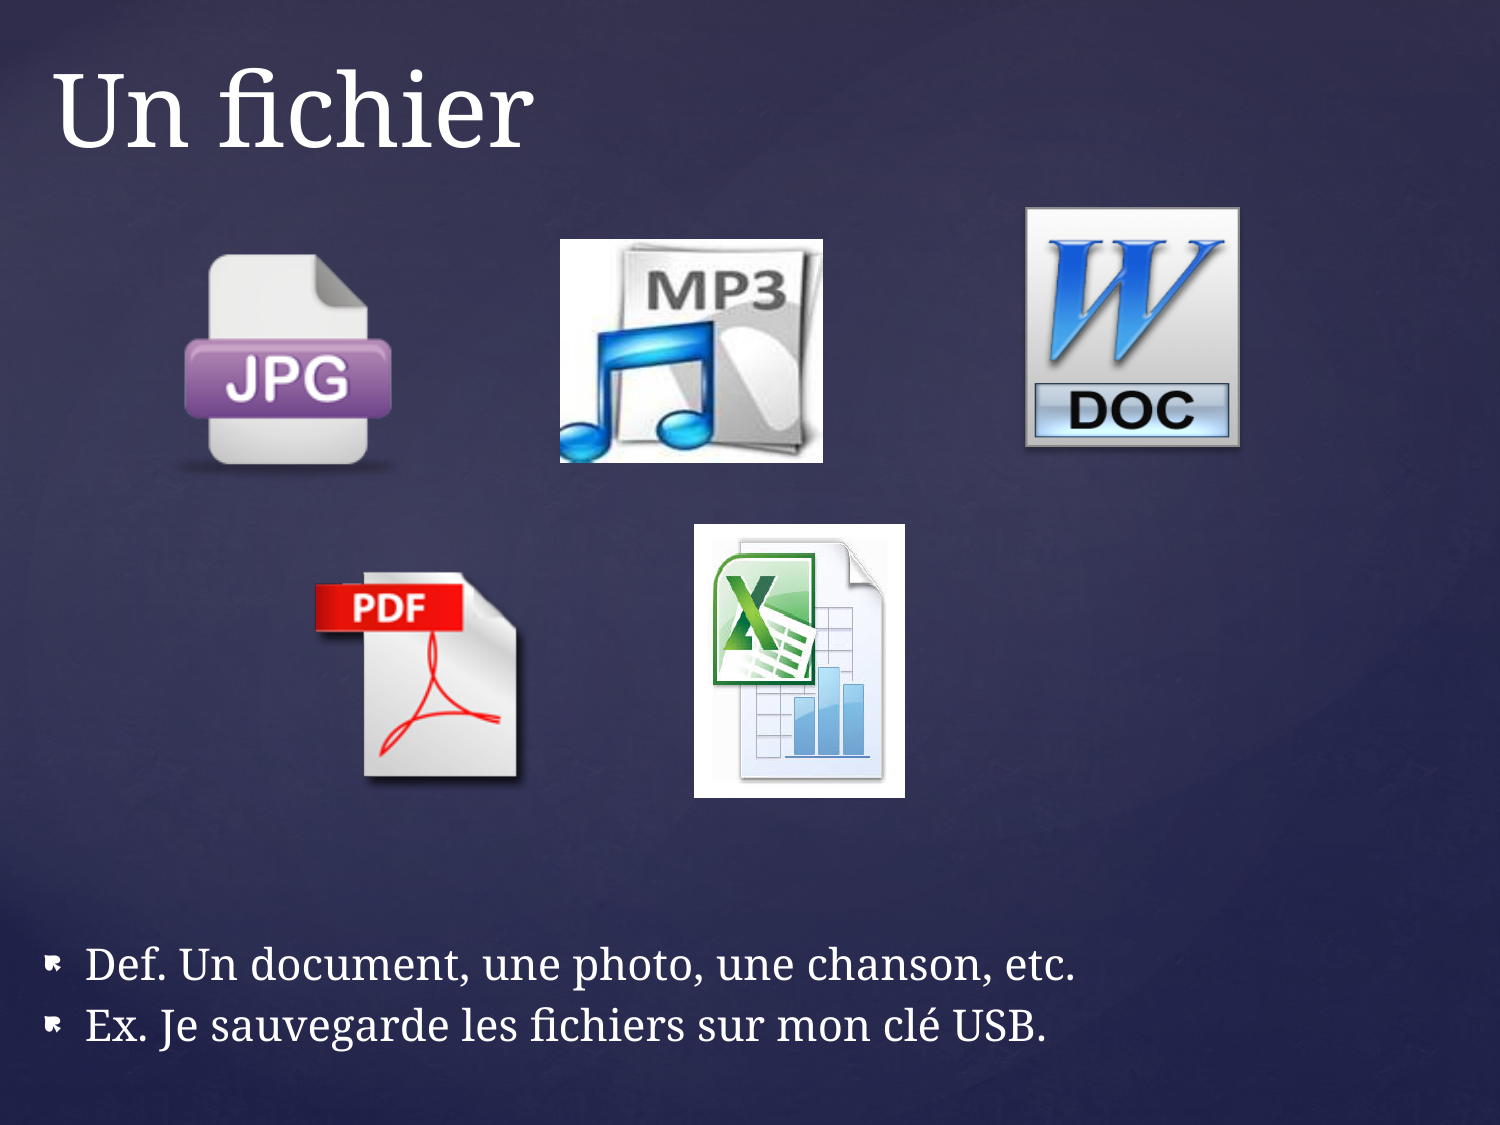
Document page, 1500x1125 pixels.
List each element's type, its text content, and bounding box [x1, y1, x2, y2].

picture [974, 192, 1288, 471]
picture [161, 236, 413, 494]
picture [311, 541, 538, 799]
picture [559, 239, 824, 463]
list Def. Un document, une photo, une chanson, etc. Ex. Je sauvegarde les fichiers sur mon clé USB. [24, 900, 1400, 1088]
title Un fichier [37, 24, 1275, 175]
picture [693, 524, 906, 799]
